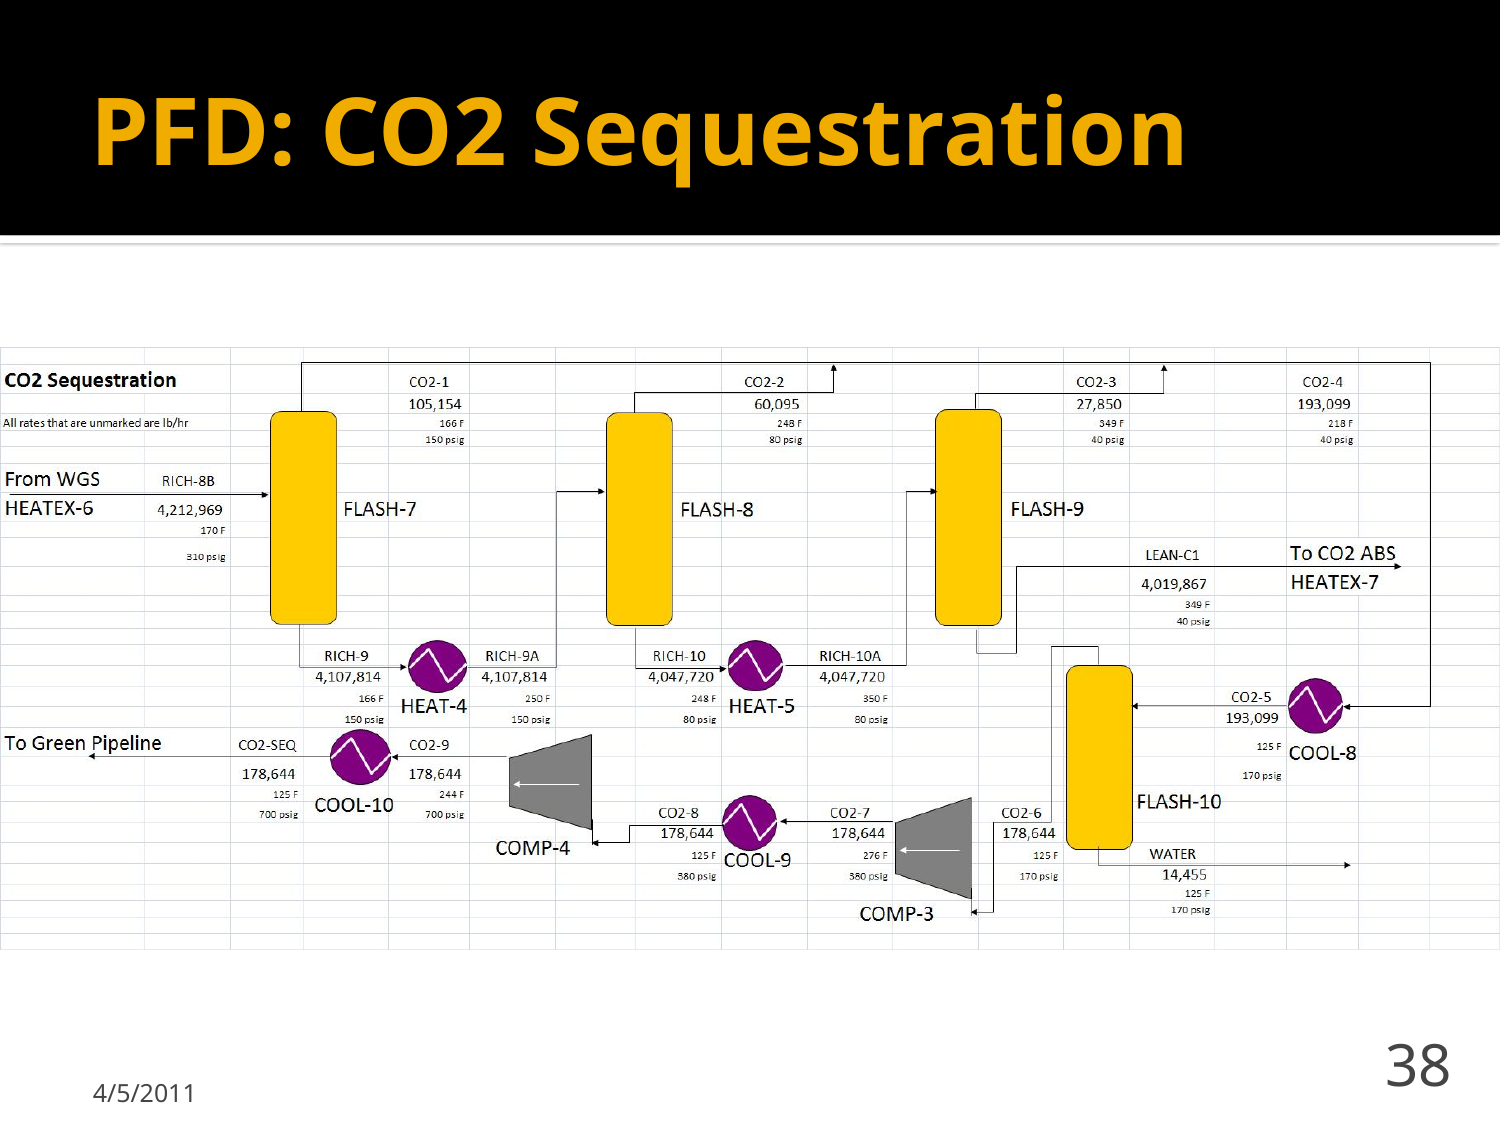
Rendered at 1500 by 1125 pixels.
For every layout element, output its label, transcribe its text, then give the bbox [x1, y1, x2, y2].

picture [0, 347, 1500, 950]
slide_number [75, 1062, 425, 1108]
slide_number 38 [1345, 1062, 1467, 1108]
title PFD: CO2 Sequestration [75, 25, 1425, 231]
